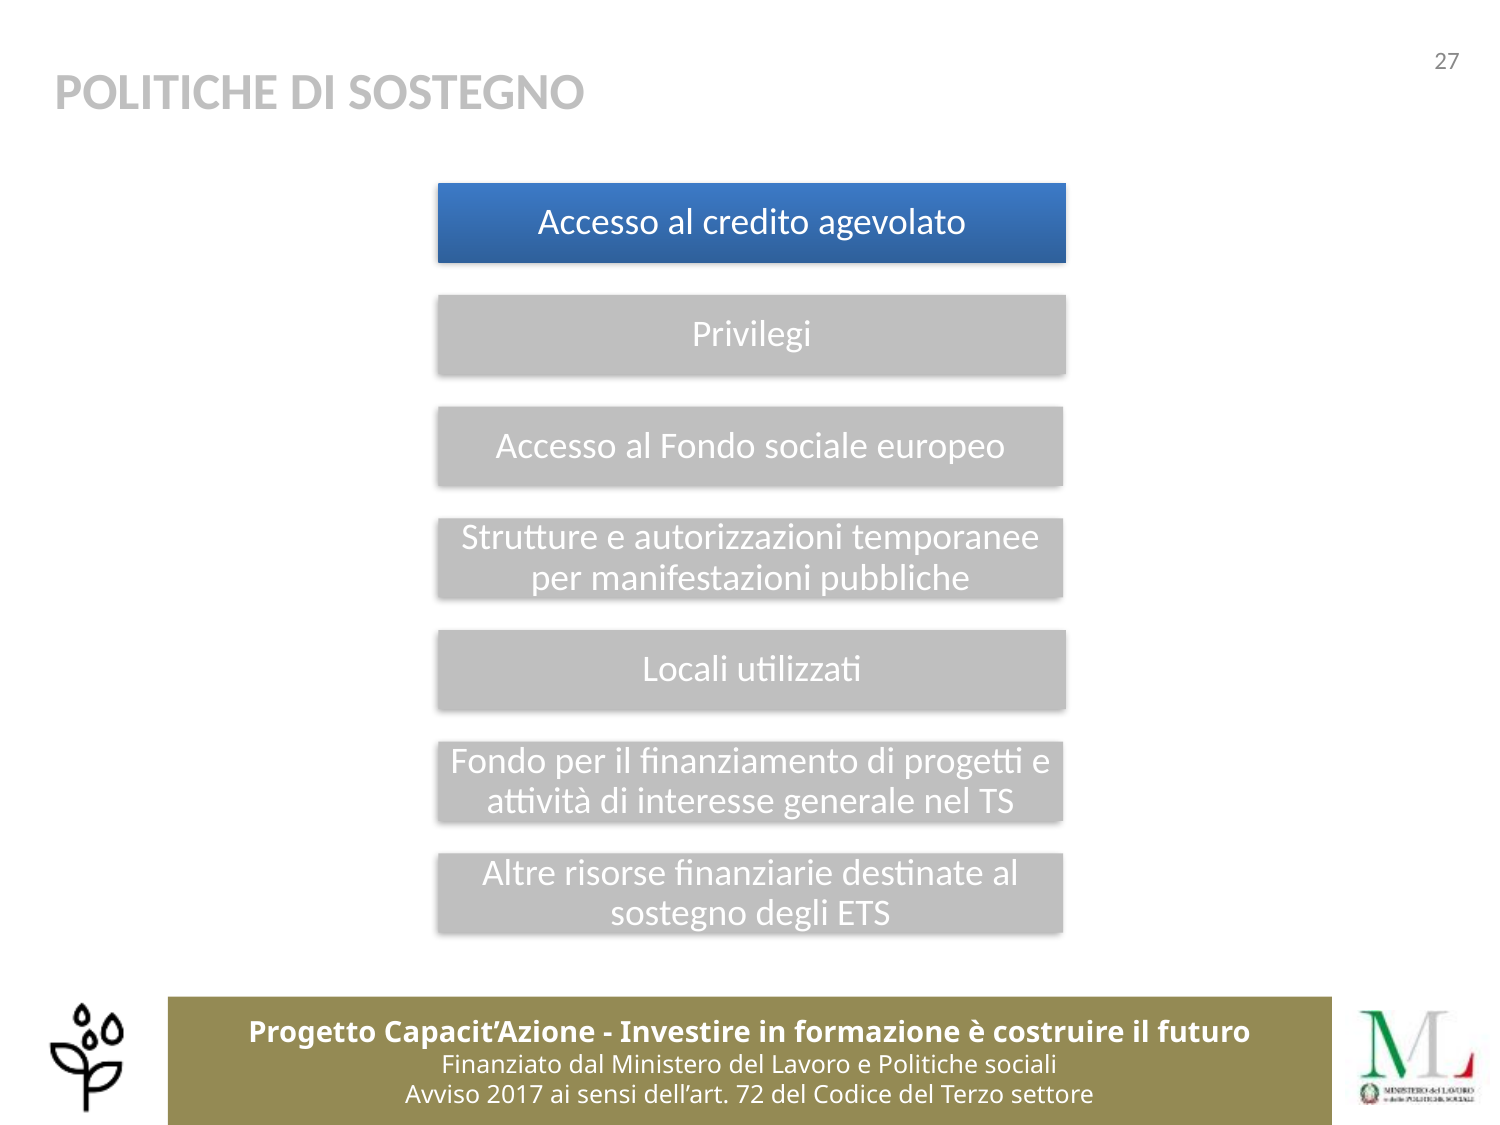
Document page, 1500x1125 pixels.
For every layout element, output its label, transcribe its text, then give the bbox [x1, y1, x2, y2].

picture [1345, 1009, 1491, 1106]
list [115, 182, 1389, 933]
text_box Progetto Capacit’Azione - Investire in formazione è costruire il futuro Finanziato dal Ministero del Lavoro e Politiche sociali Avviso 2017 ai sensi dell’art. 72 del Codice del Terzo settore [166, 994, 1334, 1125]
slide_number 27 [1124, 29, 1475, 90]
picture [47, 1002, 129, 1113]
text_box POLITICHE DI SOSTEGNO [39, 49, 612, 139]
